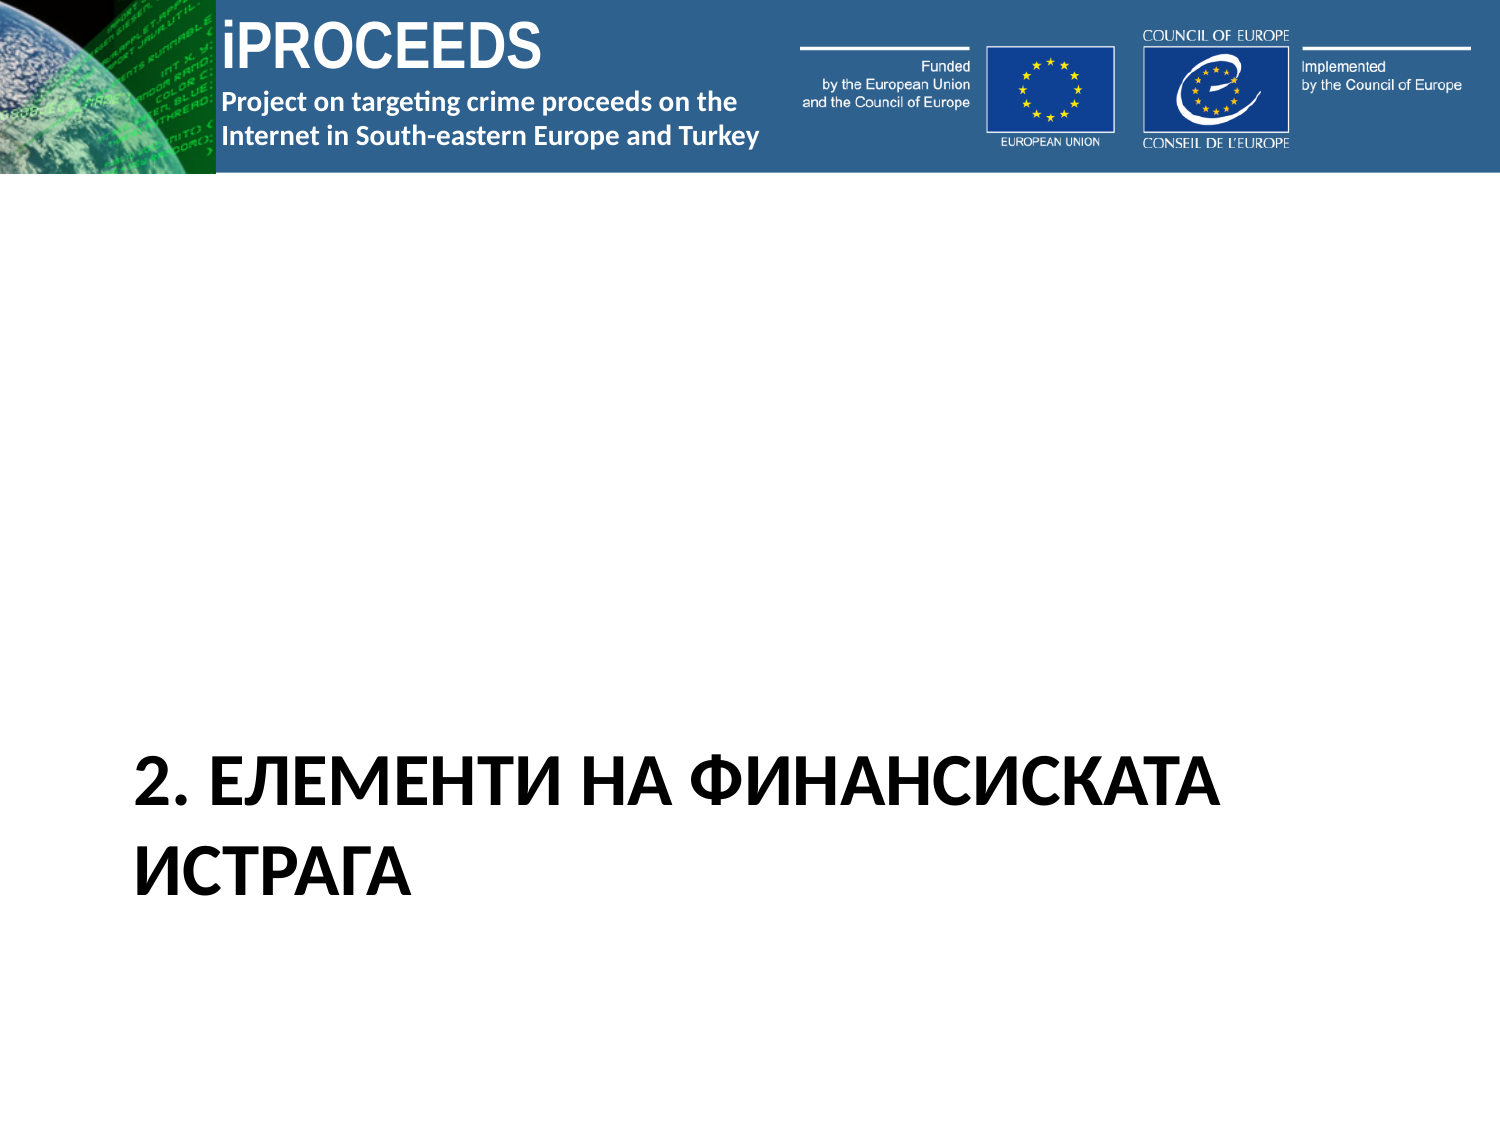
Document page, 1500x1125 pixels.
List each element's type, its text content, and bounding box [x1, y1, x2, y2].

title 2. ЕЛЕМЕНТИ НА ФИНАНСИСКАТА ИСТРАГА [118, 722, 1400, 947]
picture [0, 0, 216, 174]
picture [800, 30, 1471, 148]
